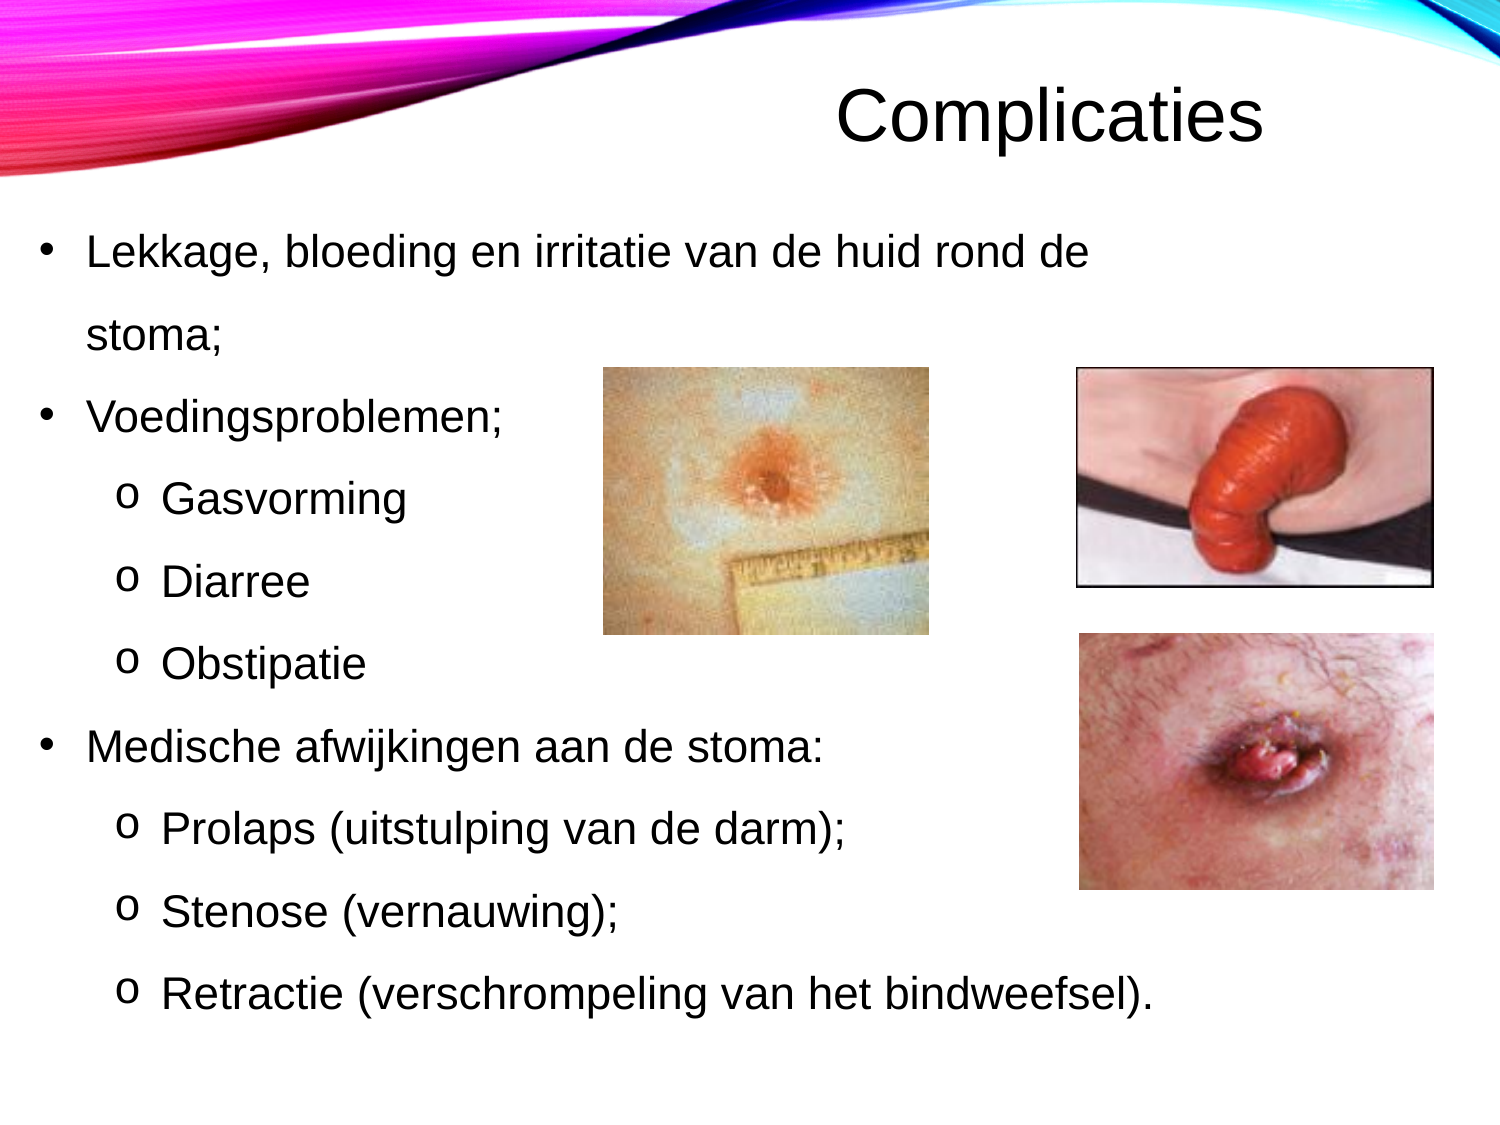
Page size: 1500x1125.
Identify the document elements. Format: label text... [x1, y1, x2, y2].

text_box Complicaties [820, 59, 1500, 164]
picture [0, 0, 1500, 178]
picture [1076, 367, 1434, 588]
picture [1078, 633, 1434, 891]
text_box Lekkage, bloeding en irritatie van de huid rond de stoma; Voedingsproblemen; Gasvorming Diarree Obstipatie Medische afwijkingen aan de stoma: Prolaps (uitstulping van de darm); Stenose (vernauwing); Retractie (verschrompeling van het bindweefsel). [24, 186, 1183, 1071]
picture [602, 367, 929, 635]
